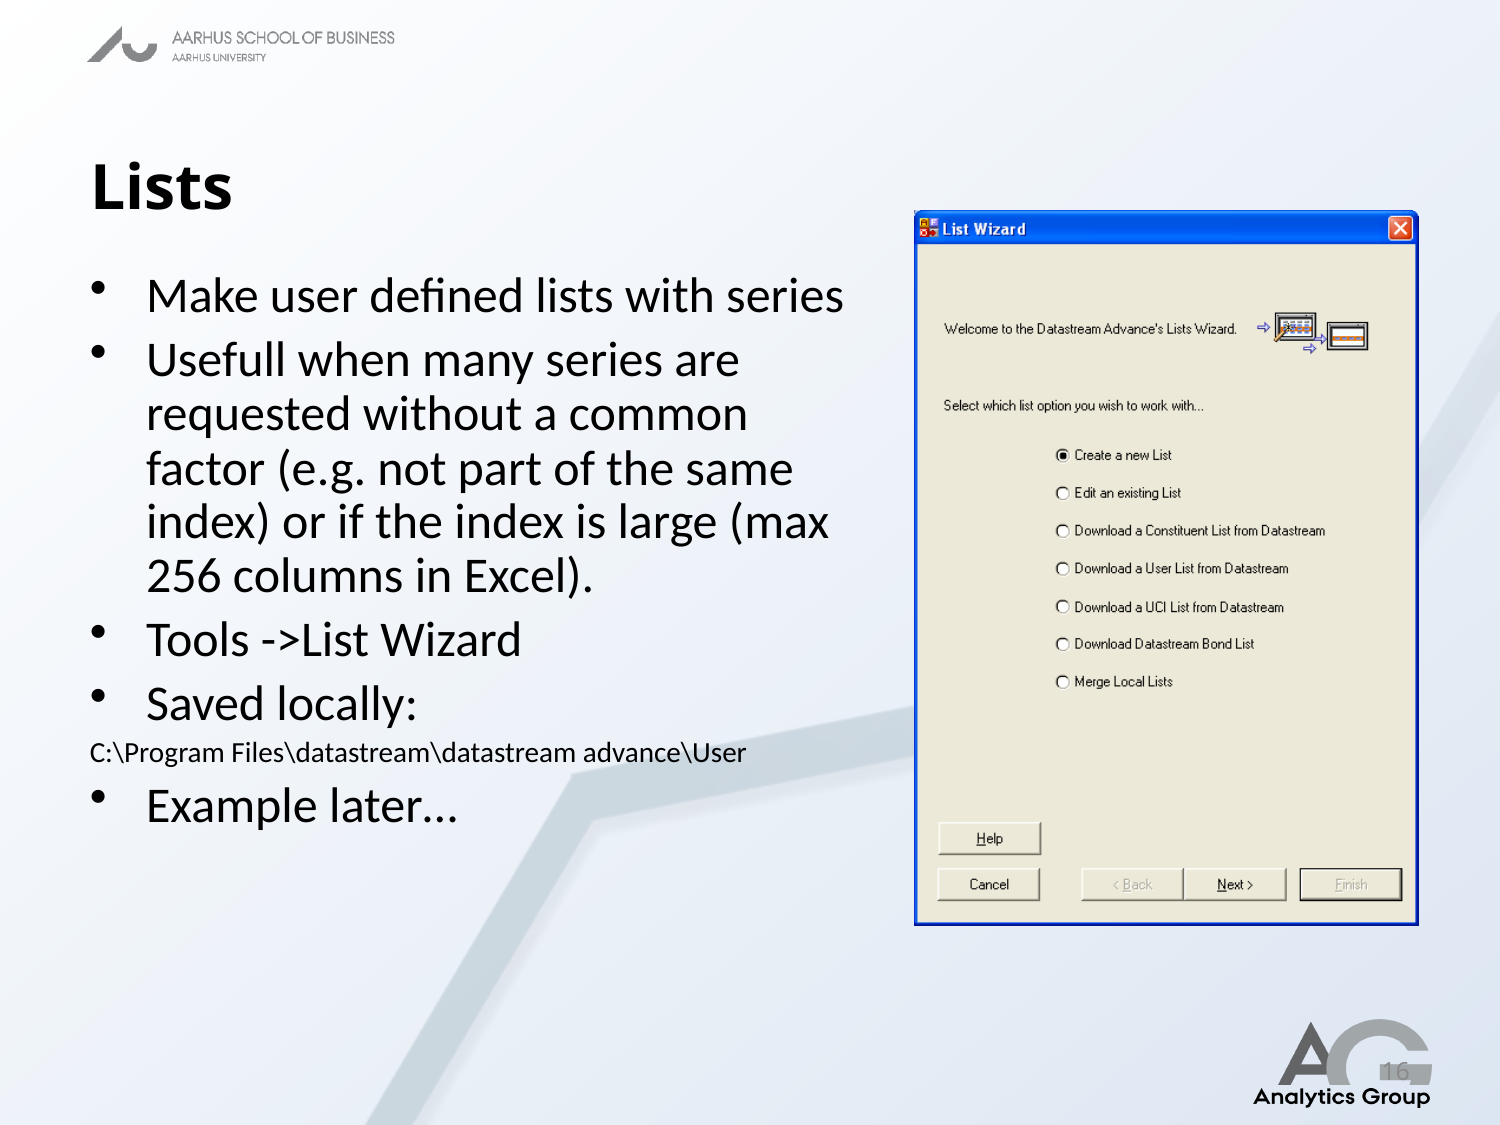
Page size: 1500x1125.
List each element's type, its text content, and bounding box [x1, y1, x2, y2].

title Lists [75, 137, 1425, 233]
text_box Make user defined lists with series Usefull when many series are requested without a common factor (e.g. not part of the same index) or if the index is large (max 256 columns in Excel). Tools ->List Wizard Saved locally: C:\Program Files\datastream\datastream advance\User Example later… [75, 262, 879, 996]
picture [82, 23, 399, 66]
picture [913, 210, 1419, 927]
slide_number 16 [1074, 1042, 1425, 1103]
